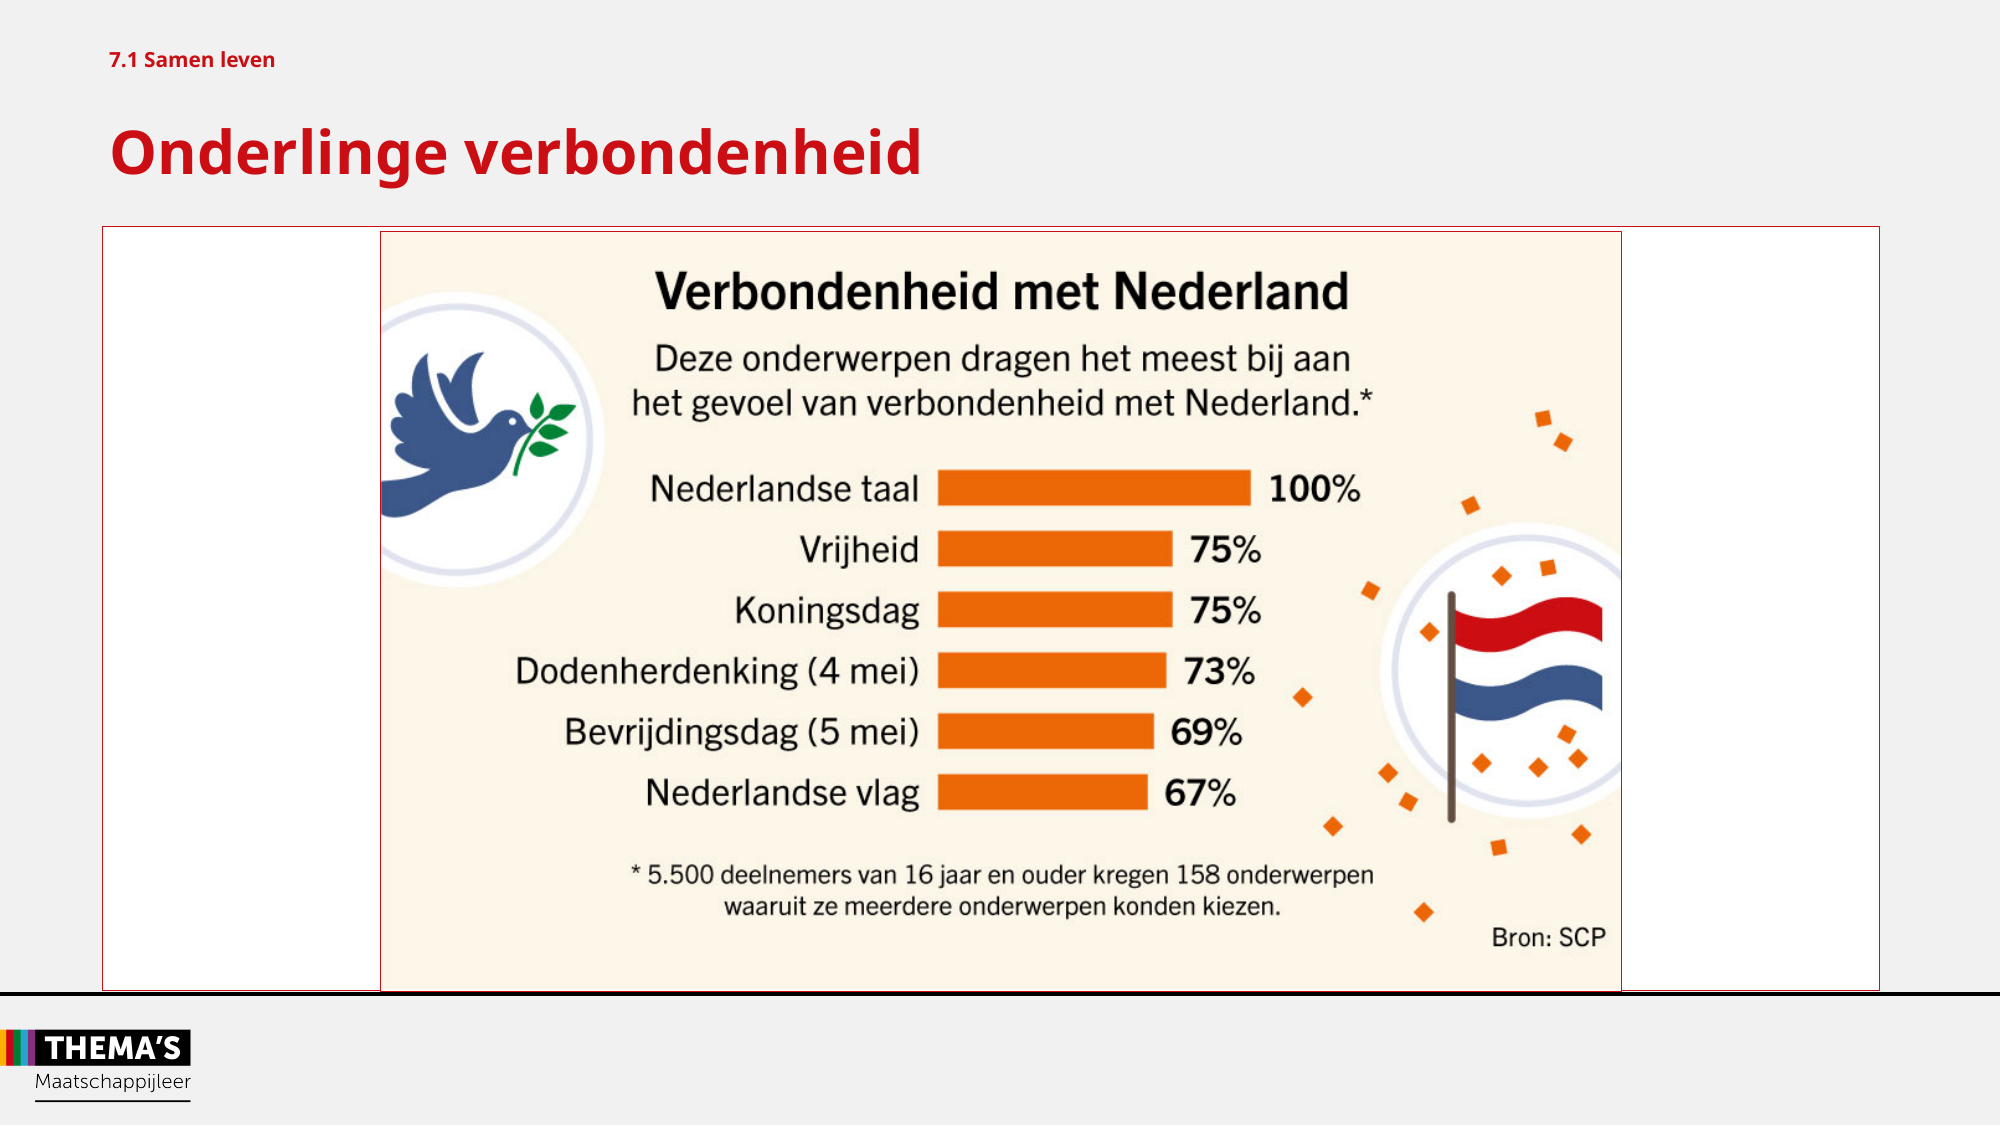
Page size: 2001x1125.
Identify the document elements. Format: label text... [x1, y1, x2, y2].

picture [0, 993, 203, 1125]
list 7.1 Samen leven [94, 33, 941, 88]
picture [380, 231, 1621, 991]
list Onderlinge verbondenheid [94, 114, 1879, 205]
list [102, 226, 1880, 991]
